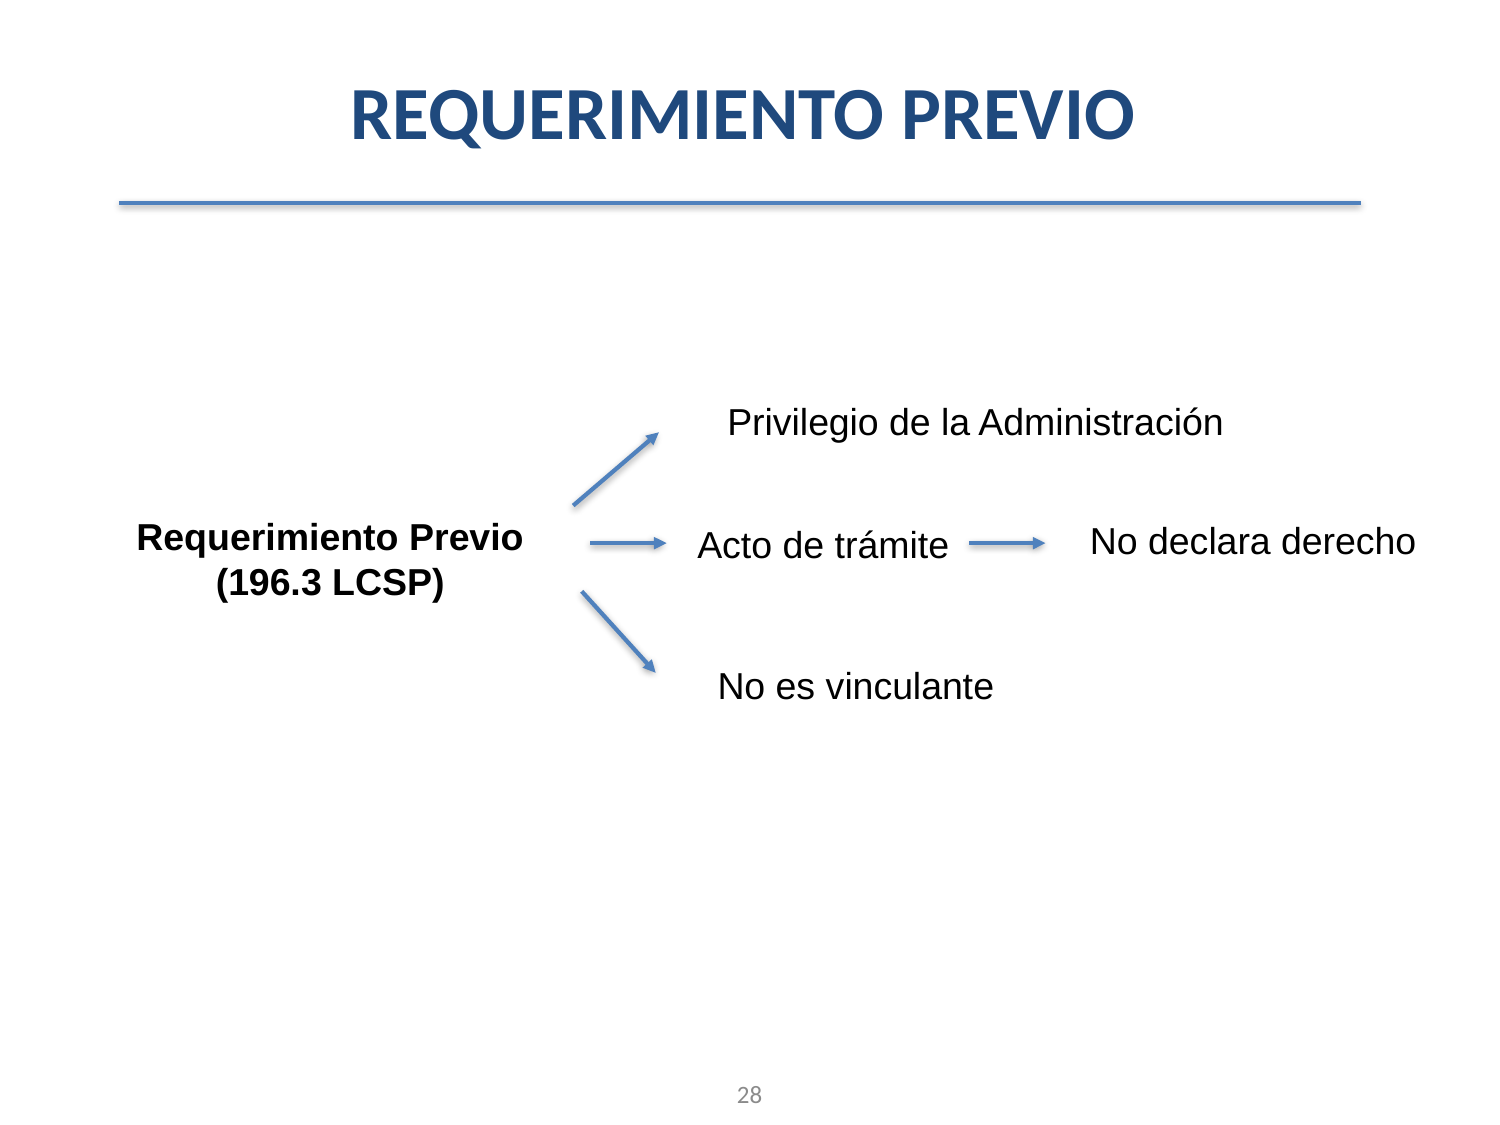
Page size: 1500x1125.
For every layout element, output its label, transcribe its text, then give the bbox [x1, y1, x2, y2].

text_box [138, 370, 1374, 836]
text_box Requerimiento Previo (196.3 LCSP) [105, 505, 555, 611]
slide_number 28 [0, 1063, 1500, 1124]
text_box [572, 432, 660, 506]
text_box Privilegio de la Administración [677, 390, 1274, 450]
text_box No es vinculante [628, 655, 1084, 715]
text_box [581, 591, 656, 673]
text_box REQUERIMIENTO PREVIO [1, 15, 1500, 203]
text_box Acto de trámite [677, 513, 969, 574]
text_box No declara derecho [1063, 510, 1443, 570]
